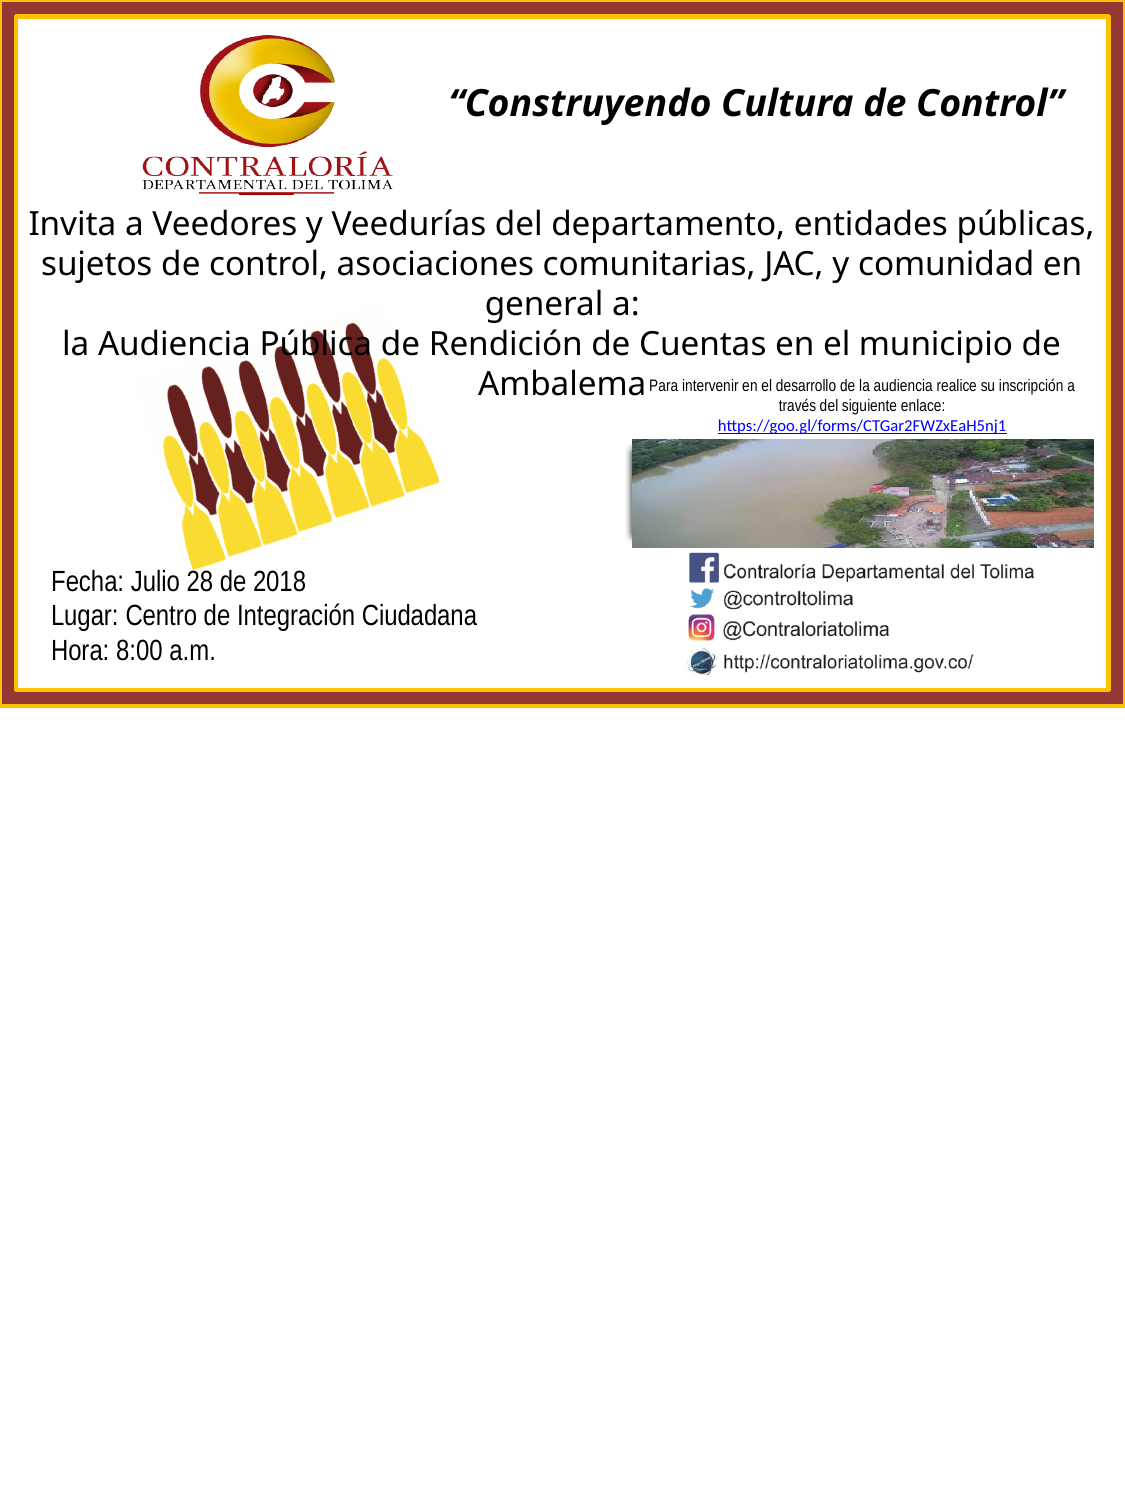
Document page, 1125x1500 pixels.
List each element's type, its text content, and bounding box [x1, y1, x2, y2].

text_box Fecha: Julio 28 de 2018 Lugar: Centro de Integración Ciudadana Hora: 8:00 a.m. [36, 554, 498, 674]
text_box [0, 0, 1125, 708]
picture [632, 439, 1094, 675]
text_box Para intervenir en el desarrollo de la audiencia realice su inscripción a través del siguiente enlace: https://goo.gl/forms/CTGar2FWZxEaH5nj1 [631, 367, 1094, 439]
text_box “Construyendo Cultura de Control” [412, 71, 1101, 132]
text_box Invita a Veedores y Veedurías del departamento, entidades públicas, sujetos de control, asociaciones comunitarias, JAC, y comunidad en general a: la Audiencia Pública de Rendición de Cuentas en el municipio de Ambalema [18, 195, 1106, 410]
picture [142, 35, 393, 196]
picture [142, 334, 442, 554]
